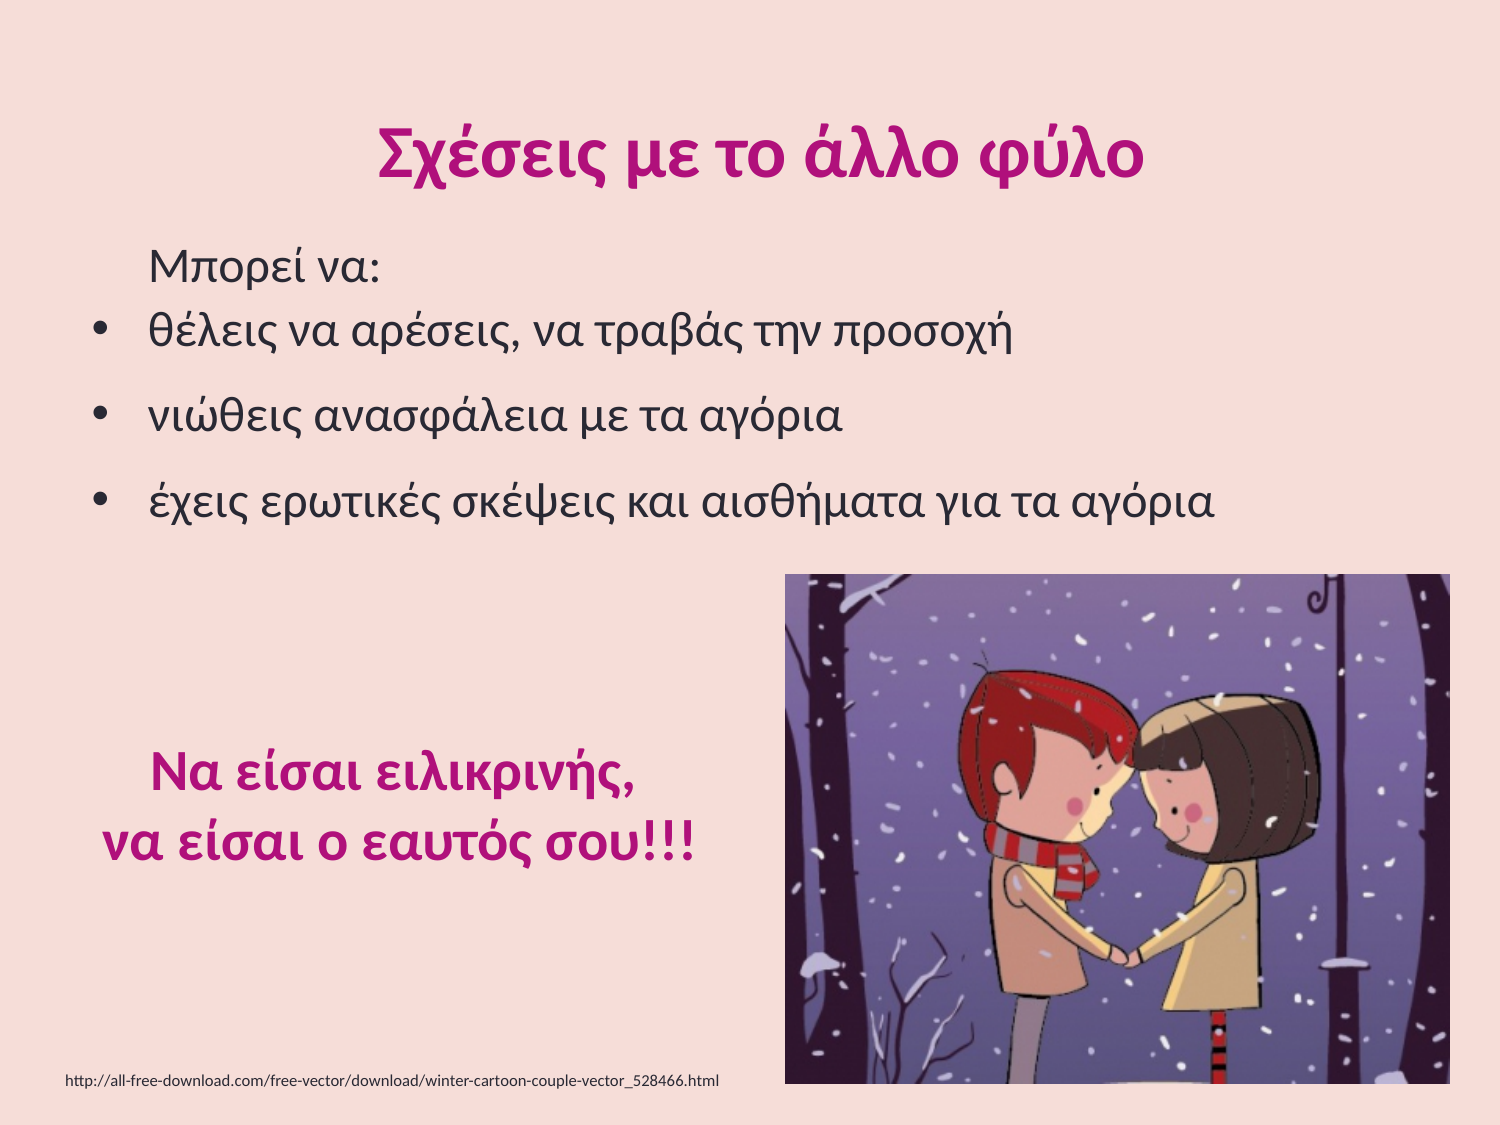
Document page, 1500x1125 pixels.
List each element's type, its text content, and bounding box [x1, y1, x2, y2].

title Σχέσεις με το άλλο φύλο [74, 74, 1451, 221]
list Μπορεί να: θέλεις να αρέσεις, να τραβάς την προσοχή νιώθεις ανασφάλεια με τα αγόρια έχεις ερωτικές σκέψεις και αισθήματα για τα αγόρια [76, 231, 1427, 625]
picture [785, 573, 1450, 1084]
text_box http://all-free-download.com/free-vector/download/winter-cartoon-couple-vector_528466.html [50, 1062, 736, 1098]
text_box Να είσαι ειλικρινής, να είσαι ο εαυτός σου!!! [50, 724, 750, 880]
